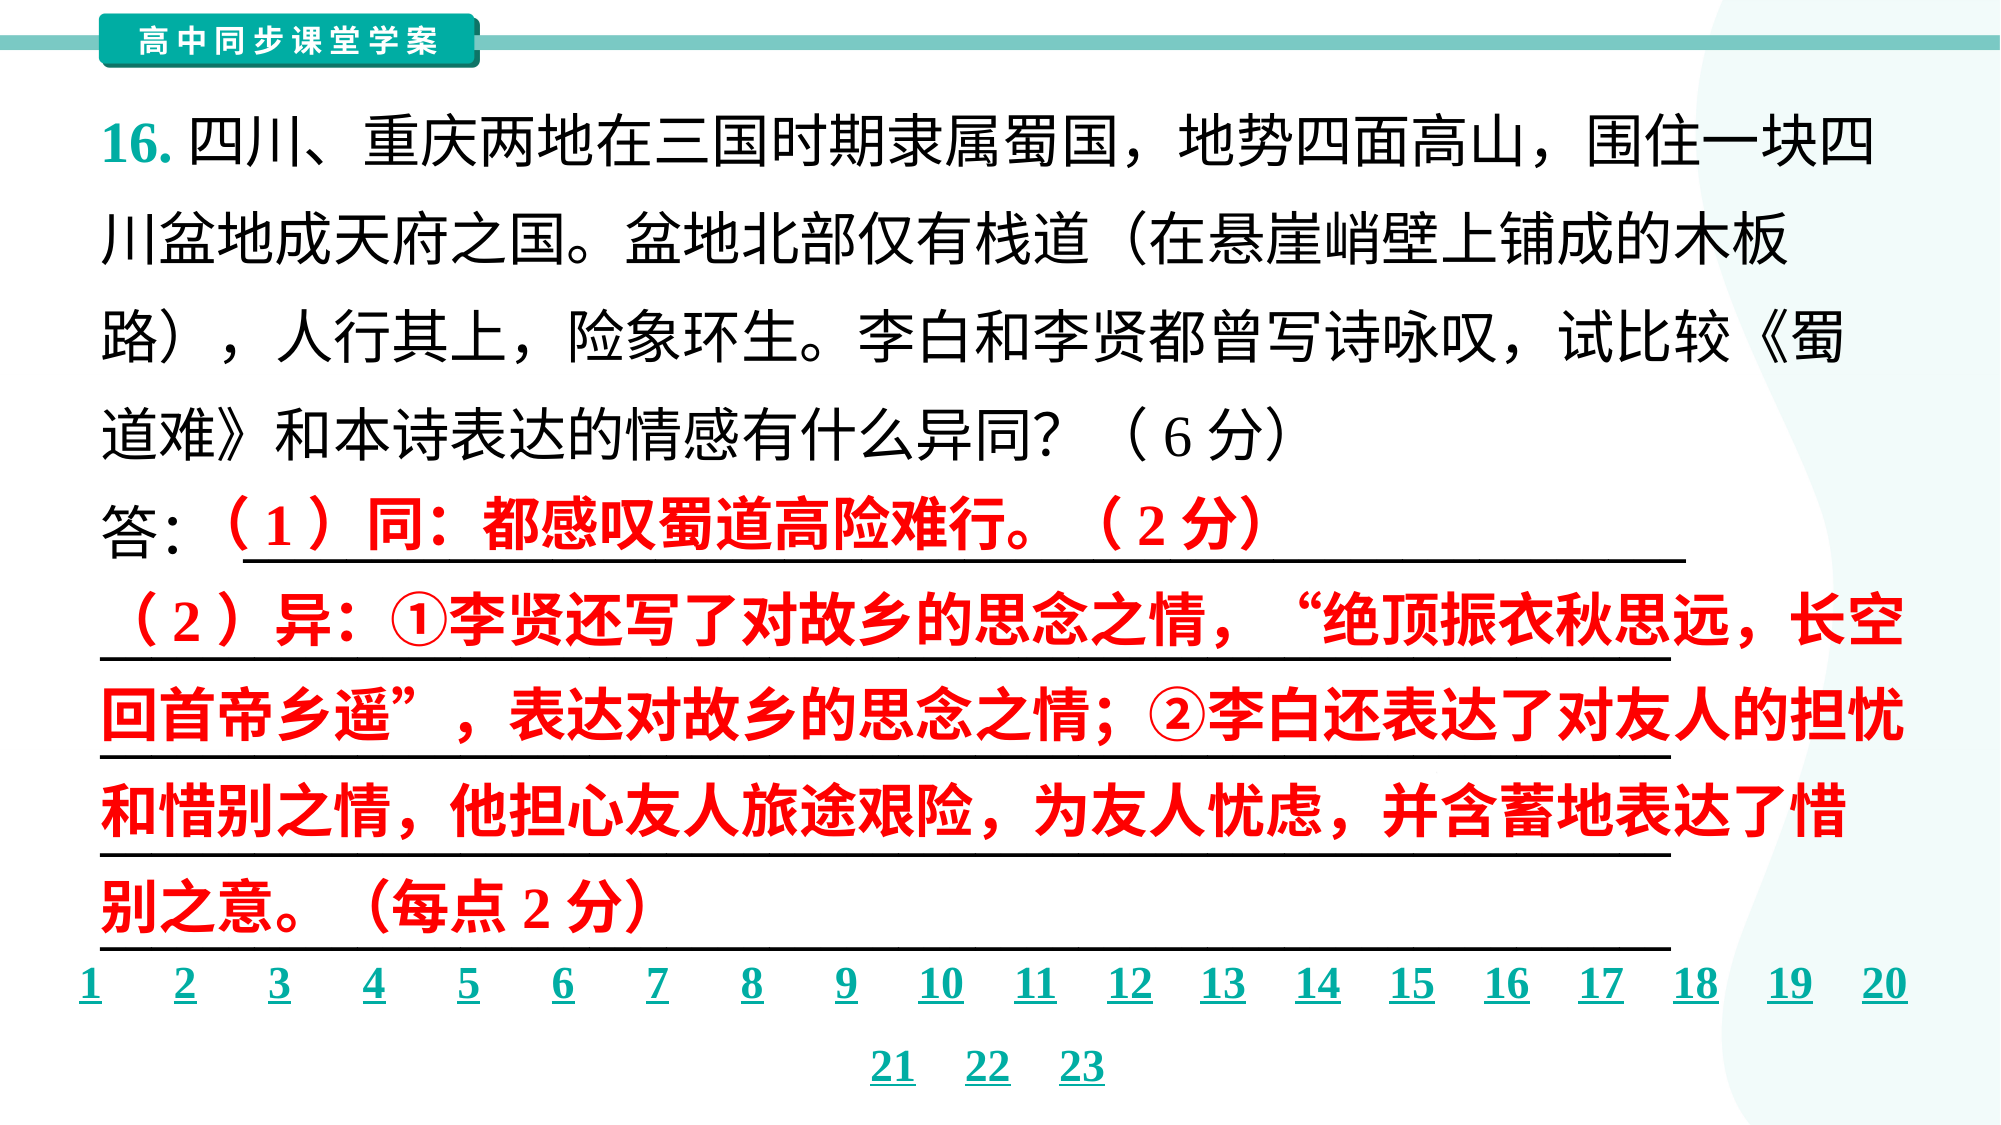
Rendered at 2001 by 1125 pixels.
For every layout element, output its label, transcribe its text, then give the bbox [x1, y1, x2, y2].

picture [0, 0, 2000, 1125]
text_box 16.四川、重庆两地在三国时期隶属蜀国，地势四面高山，围住一块四 川盆地成天府之国。盆地北部仅有栈道（在悬崖峭壁上铺成的木板 路），人行其上，险象环生。李白和李贤都曾写诗咏叹，试比较《蜀 道难》和本诗表达的情感有什么异同？（6分） 答： ________________________________________________________ _____________________________________________________________ _____________________________________________________________ _____________________________________________________________ _____________________________________________________________ [100, 931, 1899, 941]
text_box （1）同：都感叹蜀道高险难行。（2分） （2）异：①李贤还写了对故乡的思念之情，“绝顶振衣秋思远，长空 回首帝乡遥”，表达对故乡的思念之情；②李白还表达了对友人的担忧 和惜别之情，他担心友人旅途艰险，为友人忧虑，并含蓄地表达了惜 别之意。（每点2分） [100, 461, 1899, 931]
text_box 16.四川、重庆两地在三国时期隶属蜀国，地势四面高山，围住一块四 川盆地成天府之国。盆地北部仅有栈道（在悬崖峭壁上铺成的木板 路），人行其上，险象环生。李白和李贤都曾写诗咏叹，试比较《蜀 道难》和本诗表达的情感有什么异同？（6分） 答： ________________________________________________________ _____________________________________________________________ _____________________________________________________________ _____________________________________________________________ _____________________________________________________________ [100, 76, 1899, 461]
